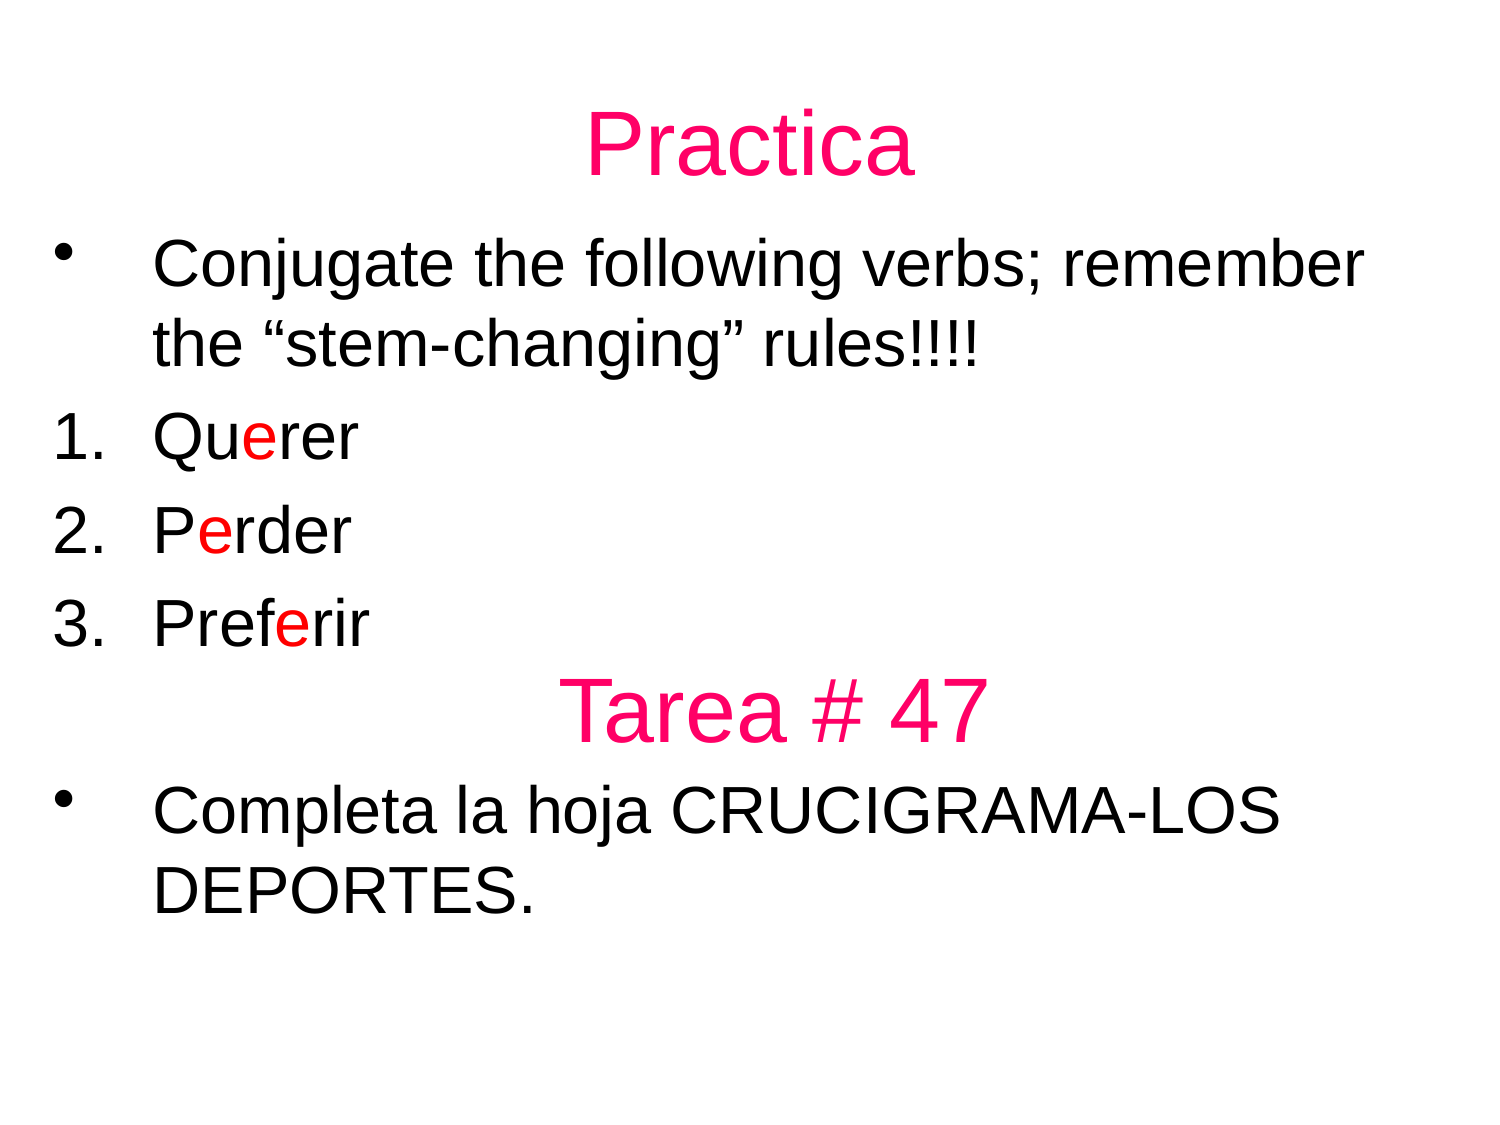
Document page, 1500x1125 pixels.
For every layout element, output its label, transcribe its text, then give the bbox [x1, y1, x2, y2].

title Practica [75, 45, 1425, 212]
list Conjugate the following verbs; remember the “stem-changing” rules!!!! Querer Perder Preferir Completa la hoja CRUCIGRAMA-LOS DEPORTES. [37, 212, 1463, 1038]
text_box Tarea # 47 [99, 612, 1450, 800]
